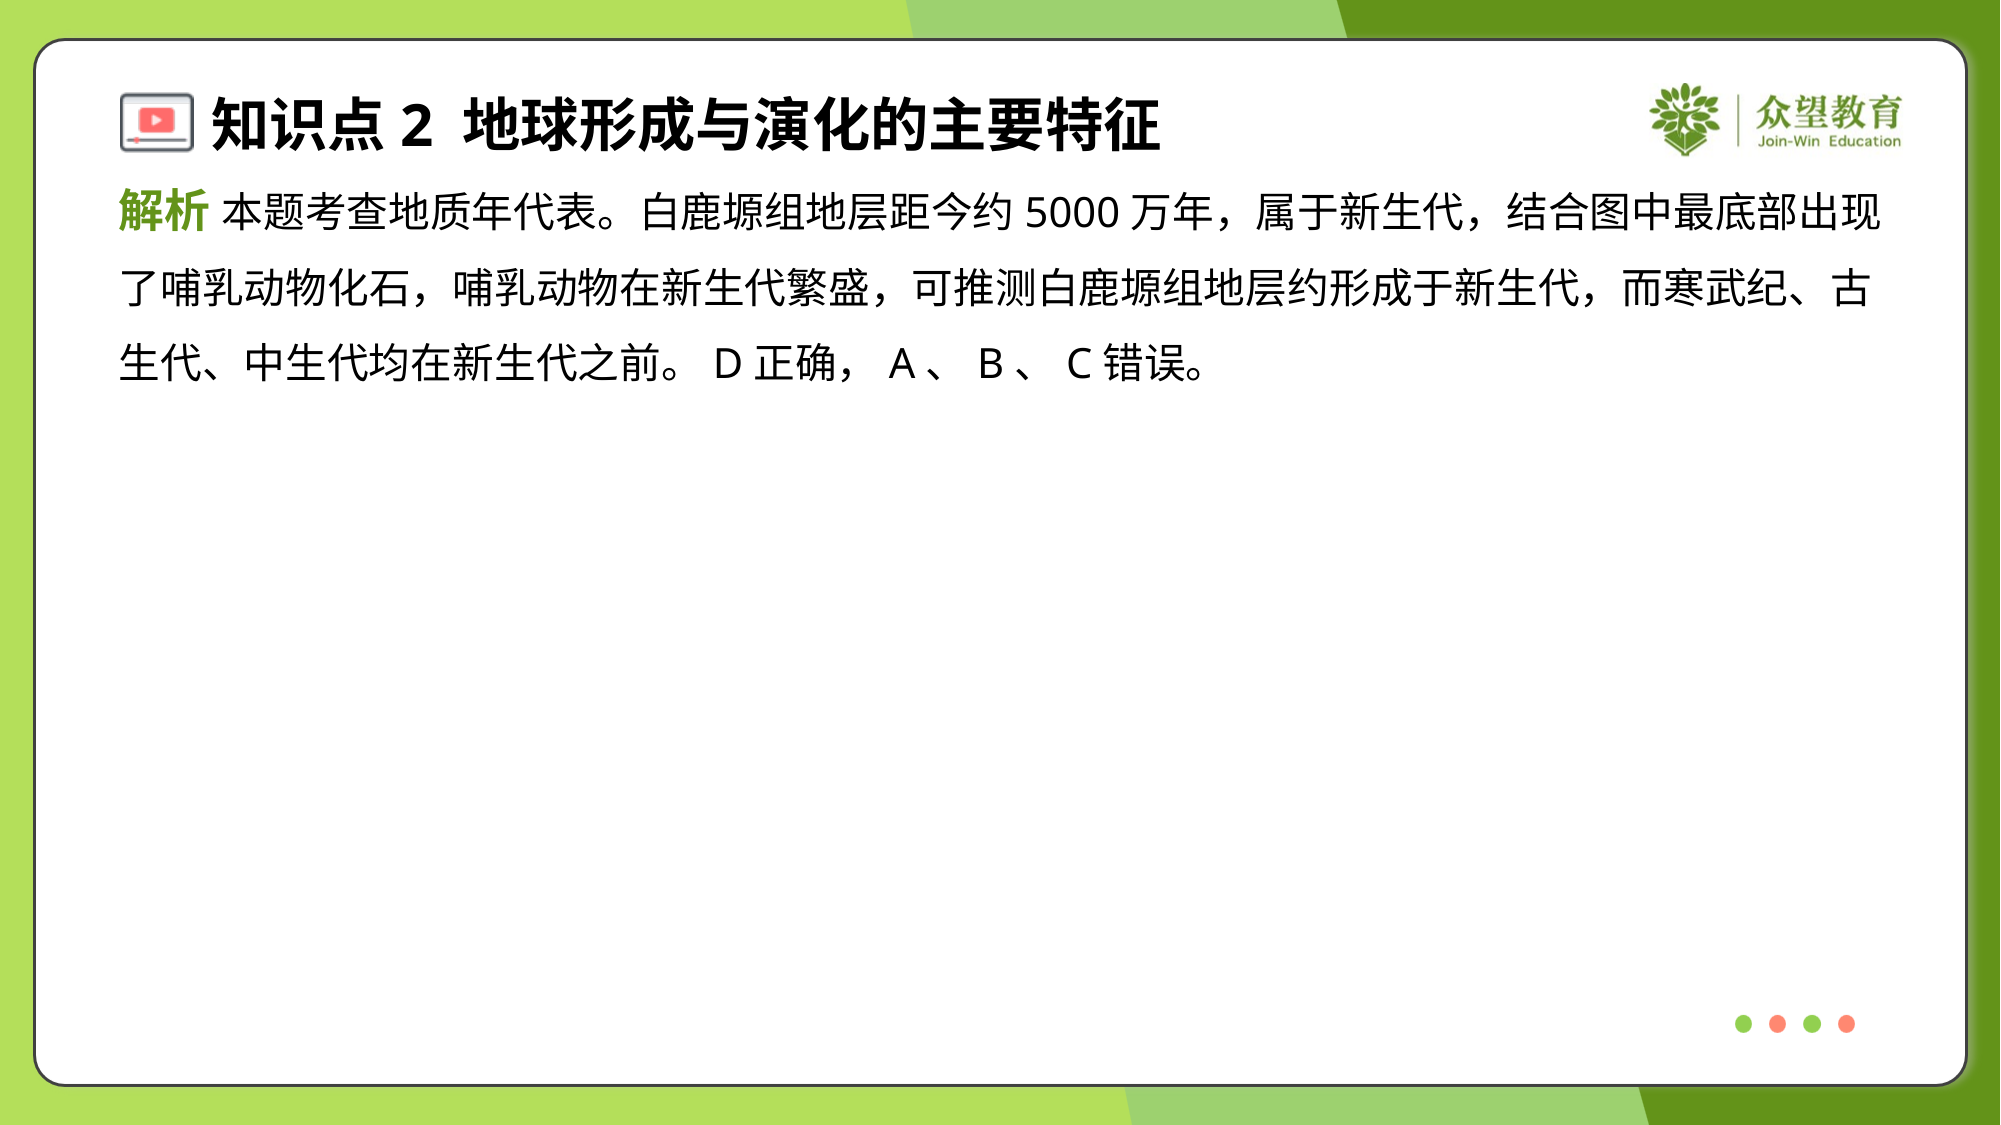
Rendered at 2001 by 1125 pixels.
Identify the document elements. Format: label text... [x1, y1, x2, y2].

picture [0, 0, 2000, 1125]
text_box 解析 本题考查地质年代表。白鹿塬组地层距今约5000万年，属于新生代，结合图中最底部出现 了哺乳动物化石，哺乳动物在新生代繁盛，可推测白鹿塬组地层约形成于新生代，而寒武纪、古 生代、中生代均在新生代之前。D正确，A、B、C错误。 [118, 159, 1883, 387]
